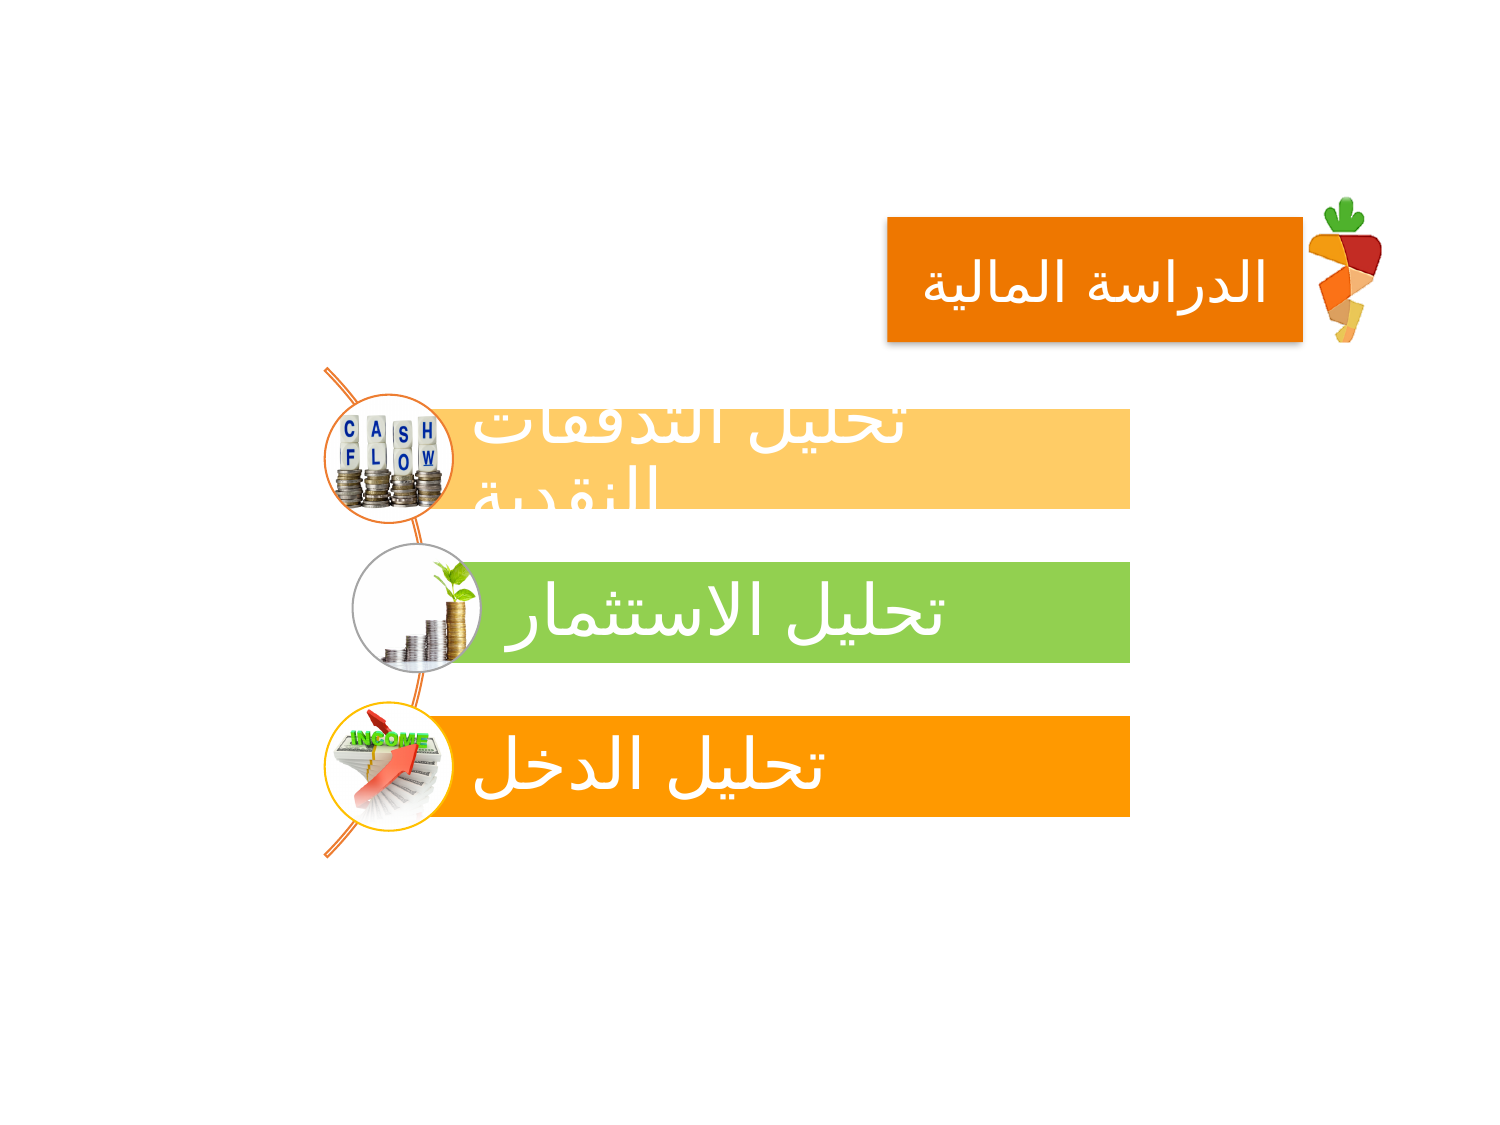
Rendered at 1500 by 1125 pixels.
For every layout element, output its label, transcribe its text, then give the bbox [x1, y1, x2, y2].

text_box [317, 356, 1138, 870]
picture [1303, 194, 1386, 343]
text_box الدراسة المالية [886, 216, 1303, 343]
